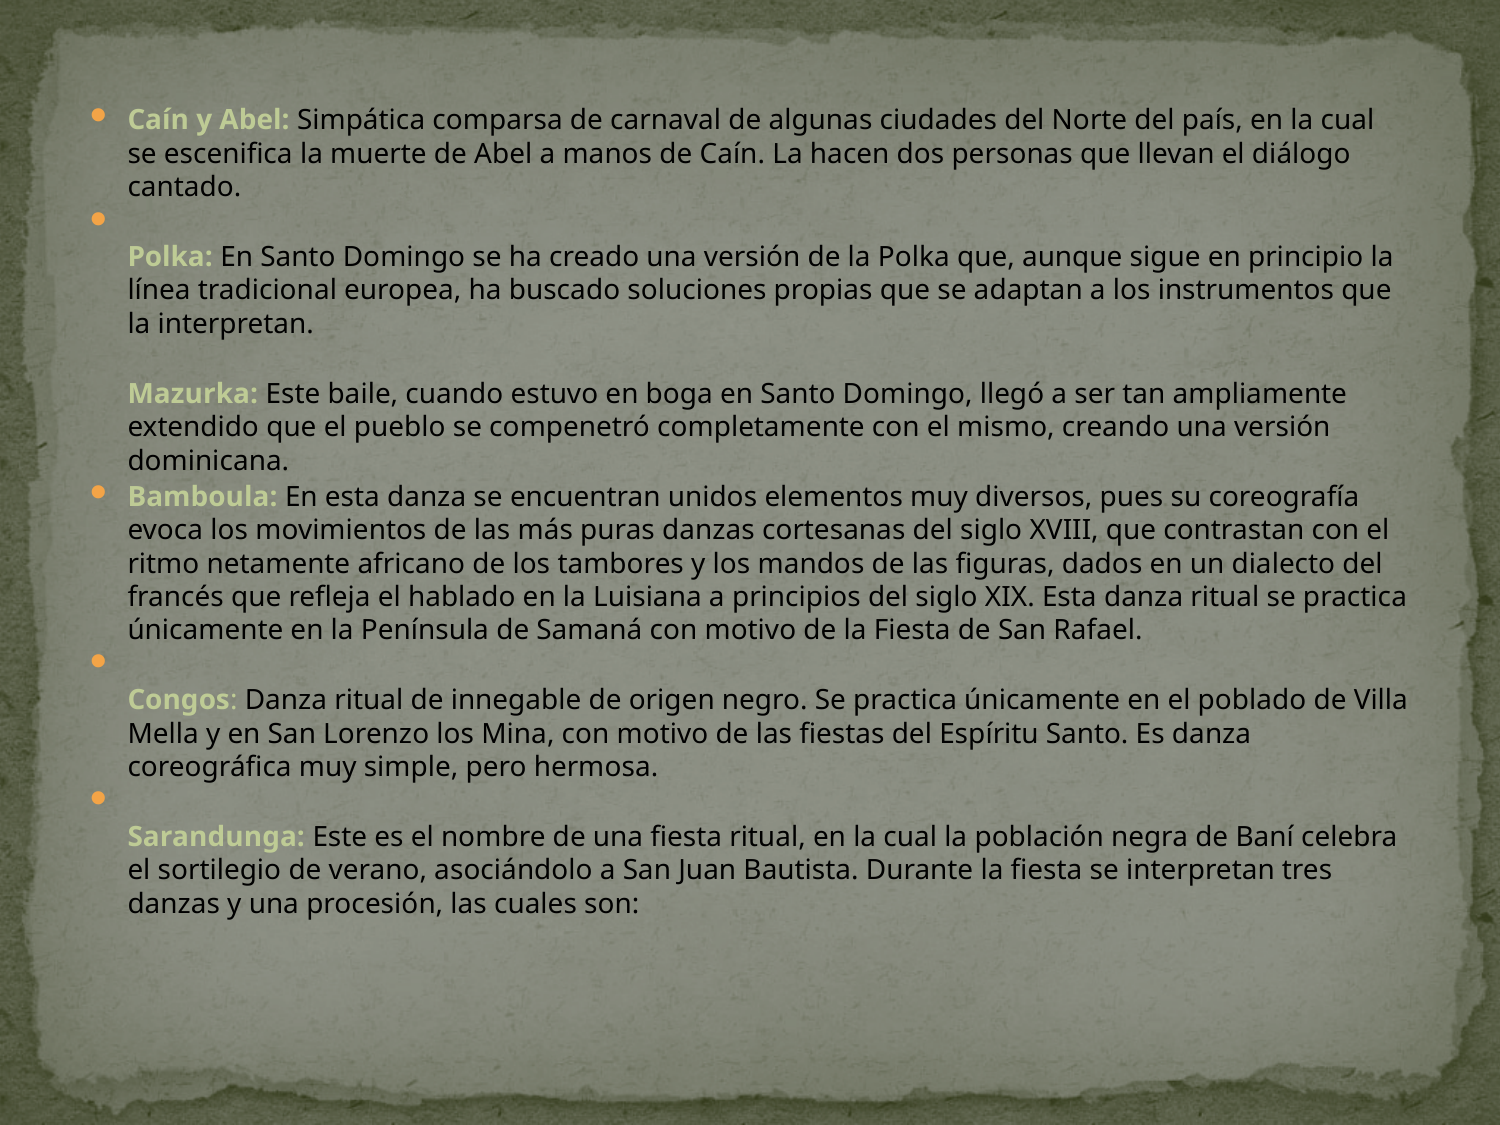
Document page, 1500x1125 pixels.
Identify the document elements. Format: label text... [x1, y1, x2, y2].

list Caín y Abel: Simpática comparsa de carnaval de algunas ciudades del Norte del país, en la cual se escenifica la muerte de Abel a manos de Caín. La hacen dos personas que llevan el diálogo cantado. Polka: En Santo Domingo se ha creado una versión de la Polka que, aunque sigue en principio la línea tradicional europea, ha buscado soluciones propias que se adaptan a los instrumentos que la interpretan. Mazurka: Este baile, cuando estuvo en boga en Santo Domingo, llegó a ser tan ampliamente extendido que el pueblo se compenetró completamente con el mismo, creando una versión dominicana. Bamboula: En esta danza se encuentran unidos elementos muy diversos, pues su coreografía evoca los movimientos de las más puras danzas cortesanas del siglo XVIII, que contrastan con el ritmo netamente africano de los tambores y los mandos de las figuras, dados en un dialecto del francés que refleja el hablado en la Luisiana a principios del siglo XIX. Esta danza ritual se practica únicamente en la Península de Samaná con motivo de la Fiesta de San Rafael. Congos: Danza ritual de innegable de origen negro. Se practica únicamente en el poblado de Villa Mella y en San Lorenzo los Mina, con motivo de las fiestas del Espíritu Santo. Es danza coreográfica muy simple, pero hermosa. Sarandunga: Este es el nombre de una fiesta ritual, en la cual la población negra de Baní celebra el sortilegio de verano, asociándolo a San Juan Bautista. Durante la fiesta se interpretan tres danzas y una procesión, las cuales son: [75, 58, 1425, 1000]
